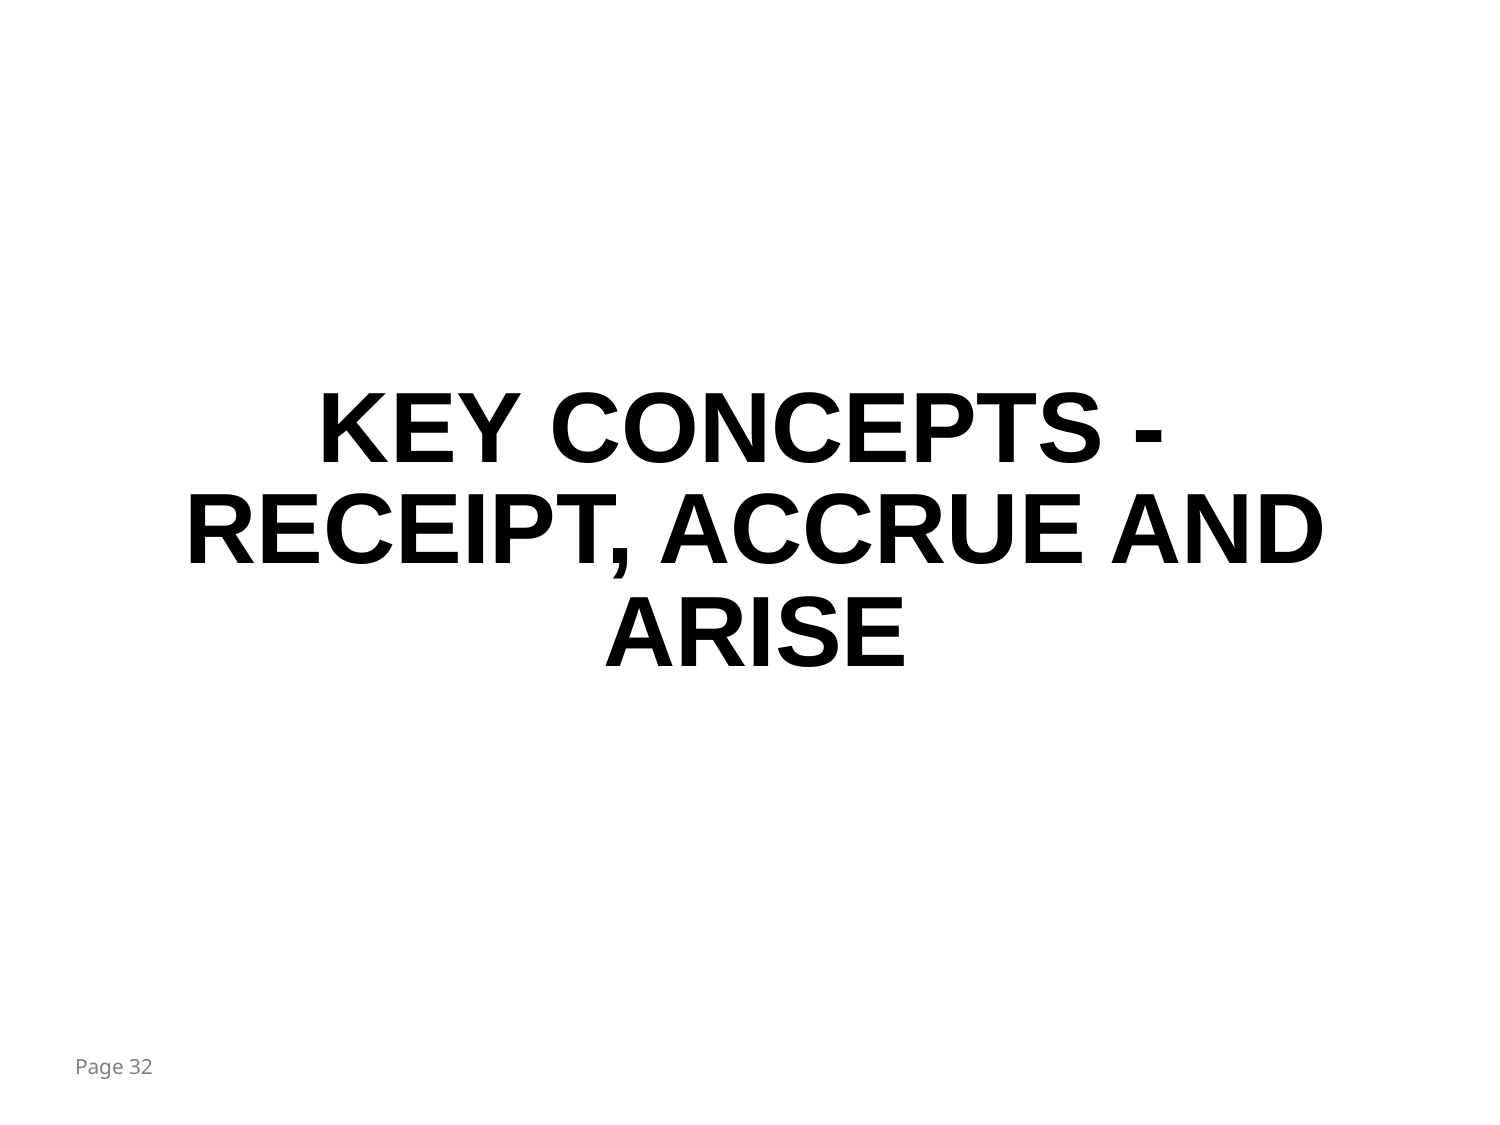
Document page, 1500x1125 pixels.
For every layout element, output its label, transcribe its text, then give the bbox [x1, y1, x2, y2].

title KEY CONCEPTs - RECEIPT, ACCRUE AND ARISE [118, 421, 1394, 646]
